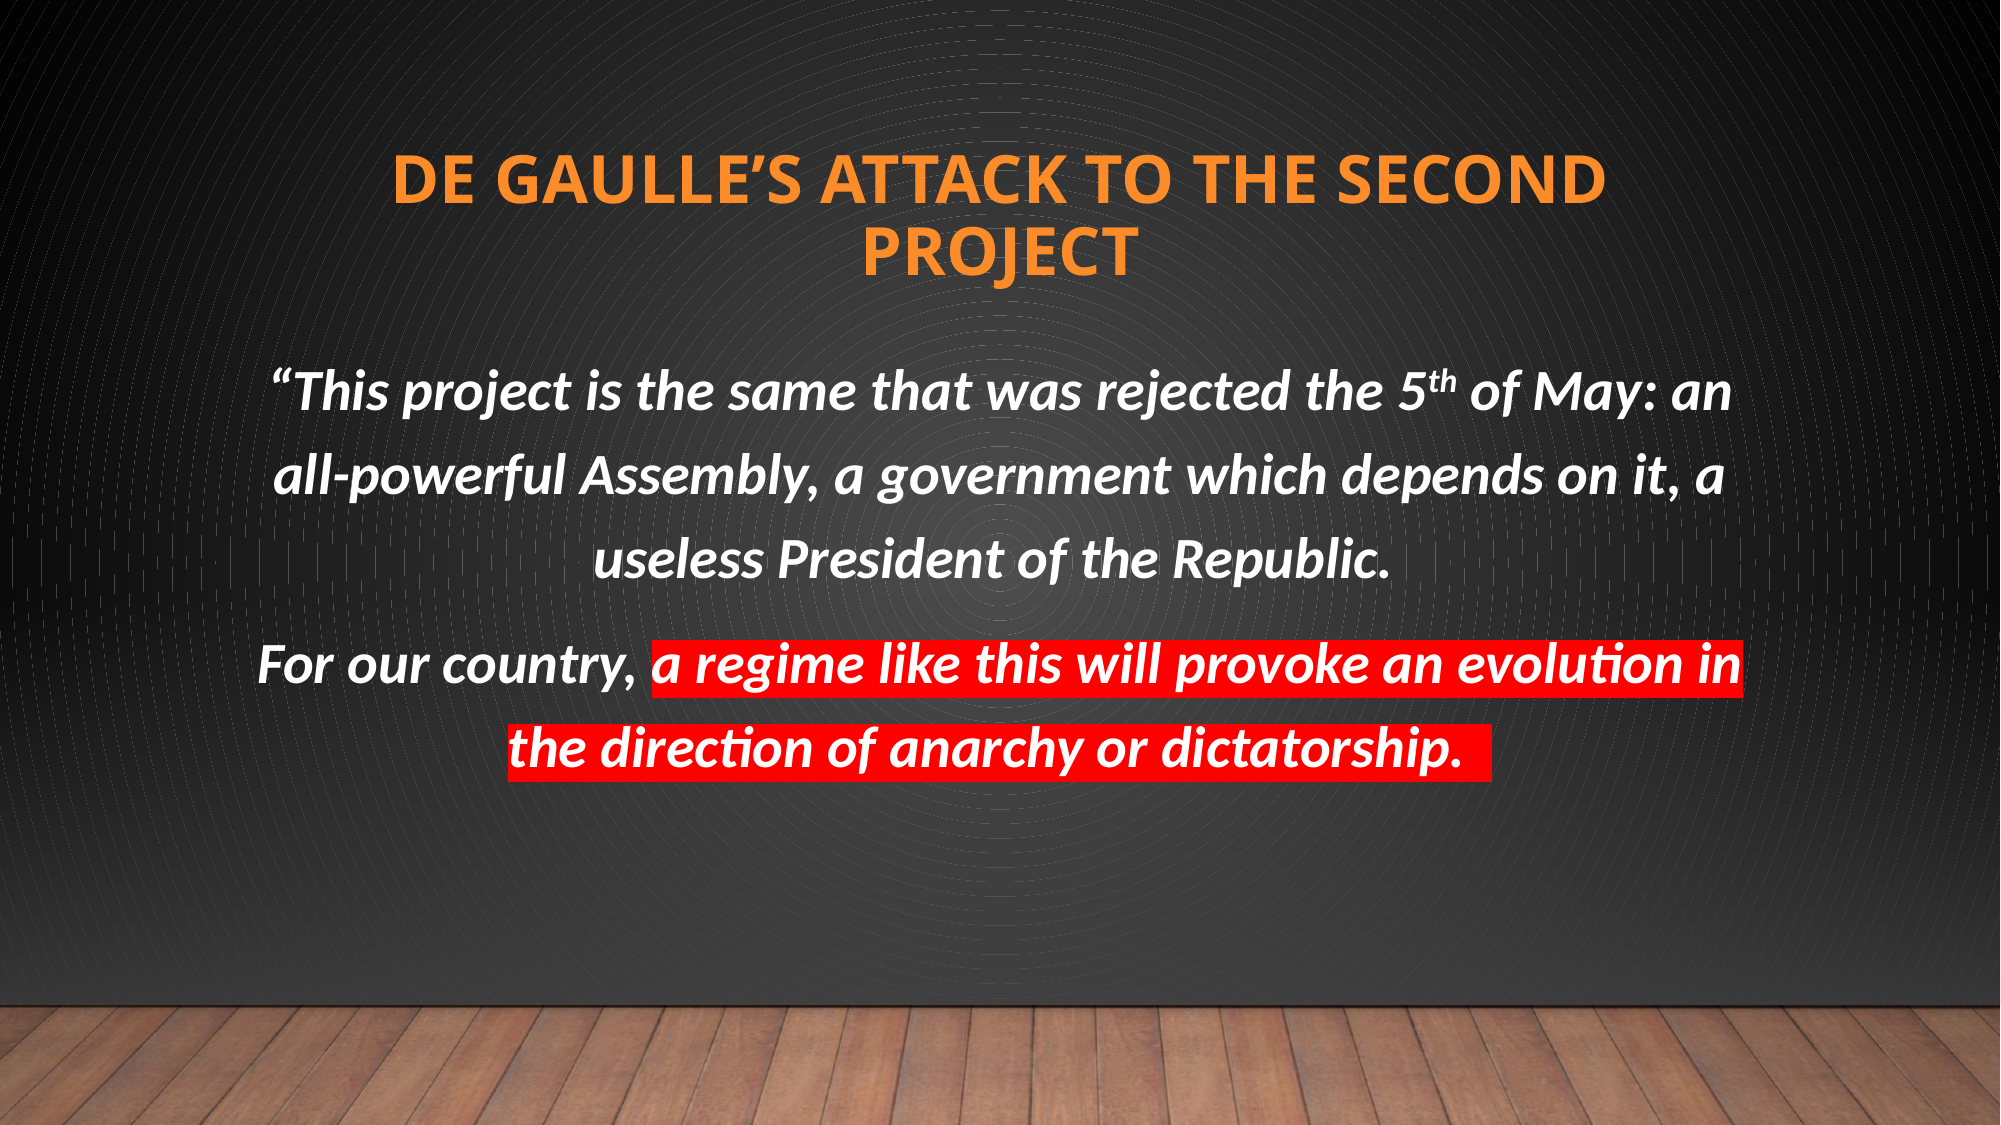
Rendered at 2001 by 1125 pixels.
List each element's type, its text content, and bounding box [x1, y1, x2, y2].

picture [0, 1005, 2000, 1125]
list “This project is the same that was rejected the 5th of May: an all-powerful Assembly, a government which depends on it, a useless President of the Republic. For our country, a regime like this will provoke an evolution in the direction of anarchy or dictatorship. [238, 330, 1763, 897]
title DE GAULLE’S ATTACK TO THE SECOND PROJECT [238, 131, 1763, 305]
